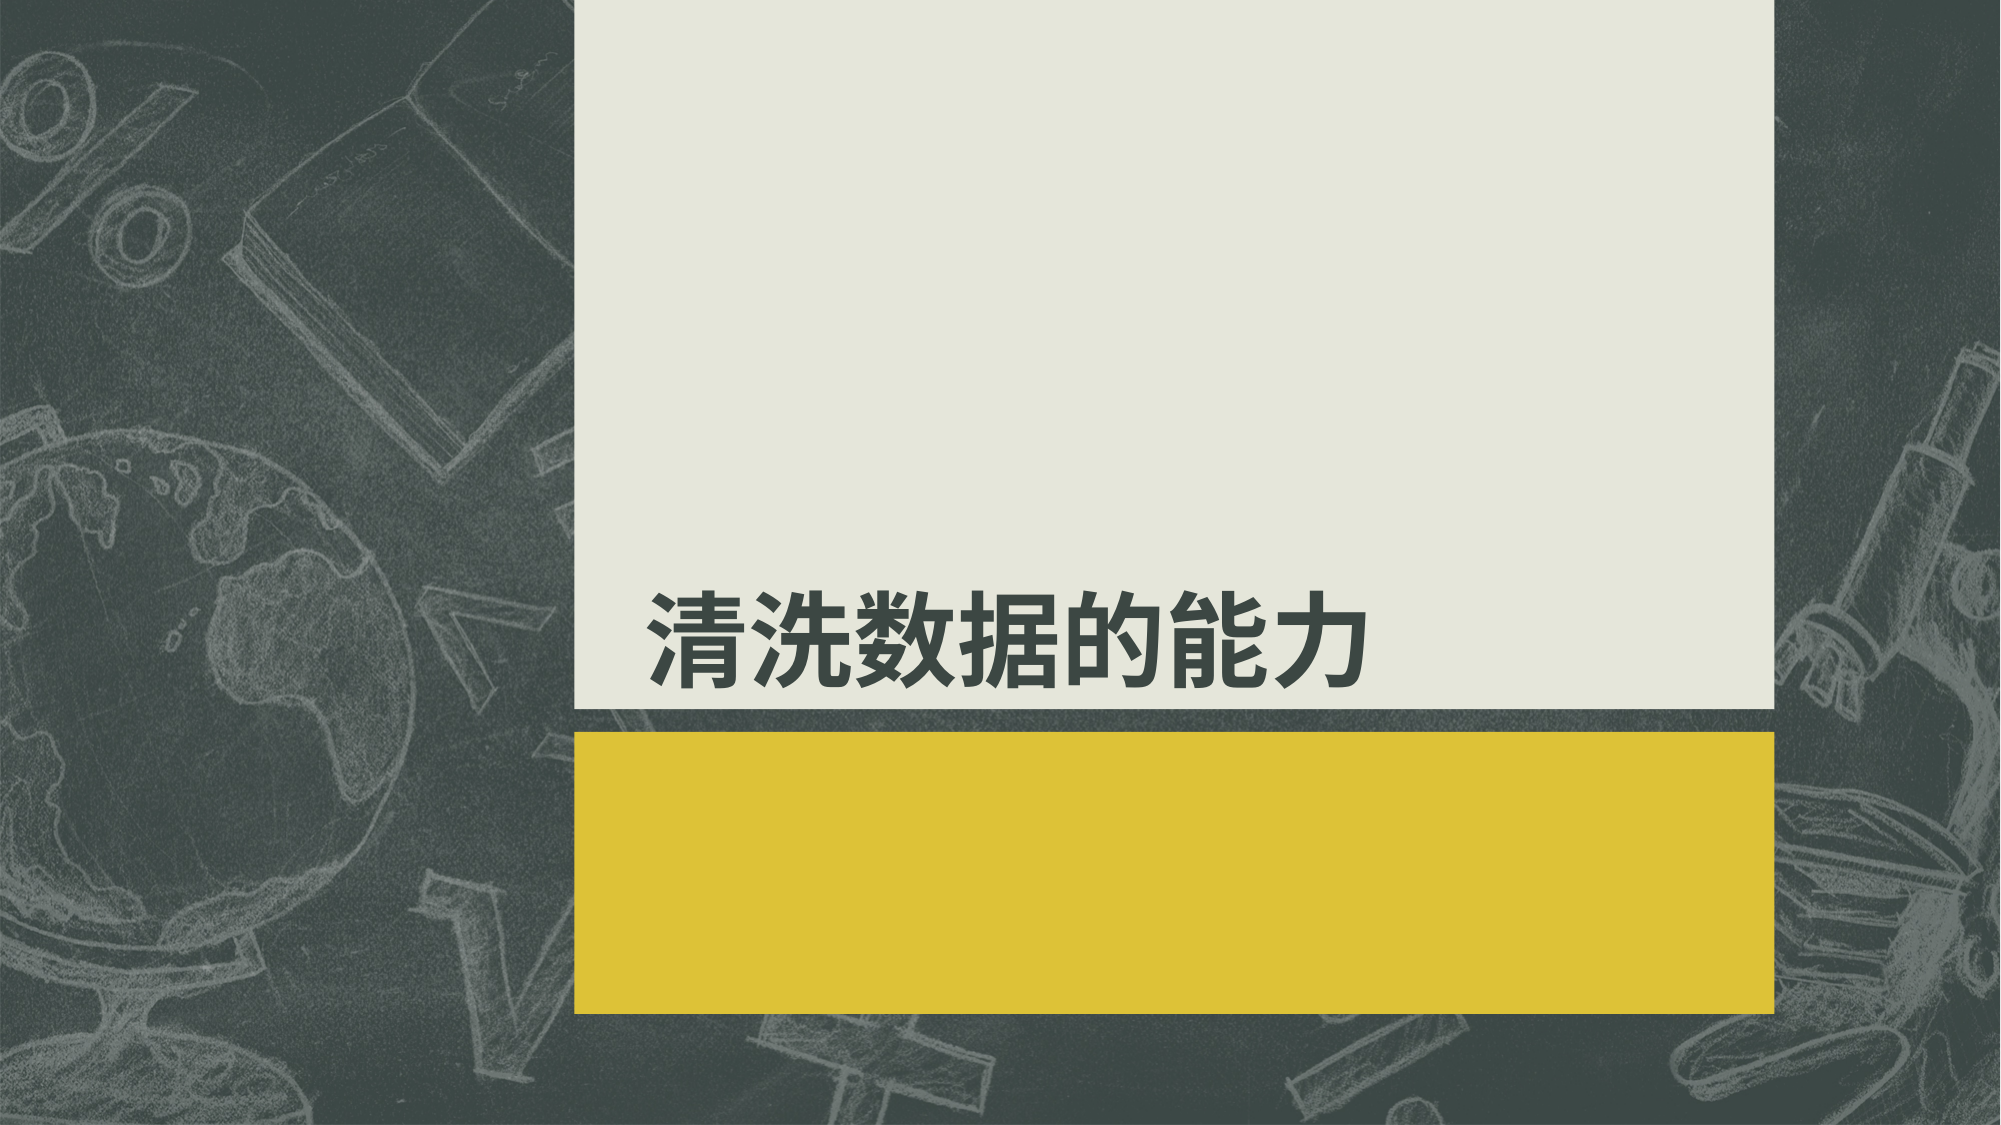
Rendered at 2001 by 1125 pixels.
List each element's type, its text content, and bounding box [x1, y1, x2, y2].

title 清洗数据的能力 [629, 107, 1713, 710]
picture [0, 0, 2001, 1125]
